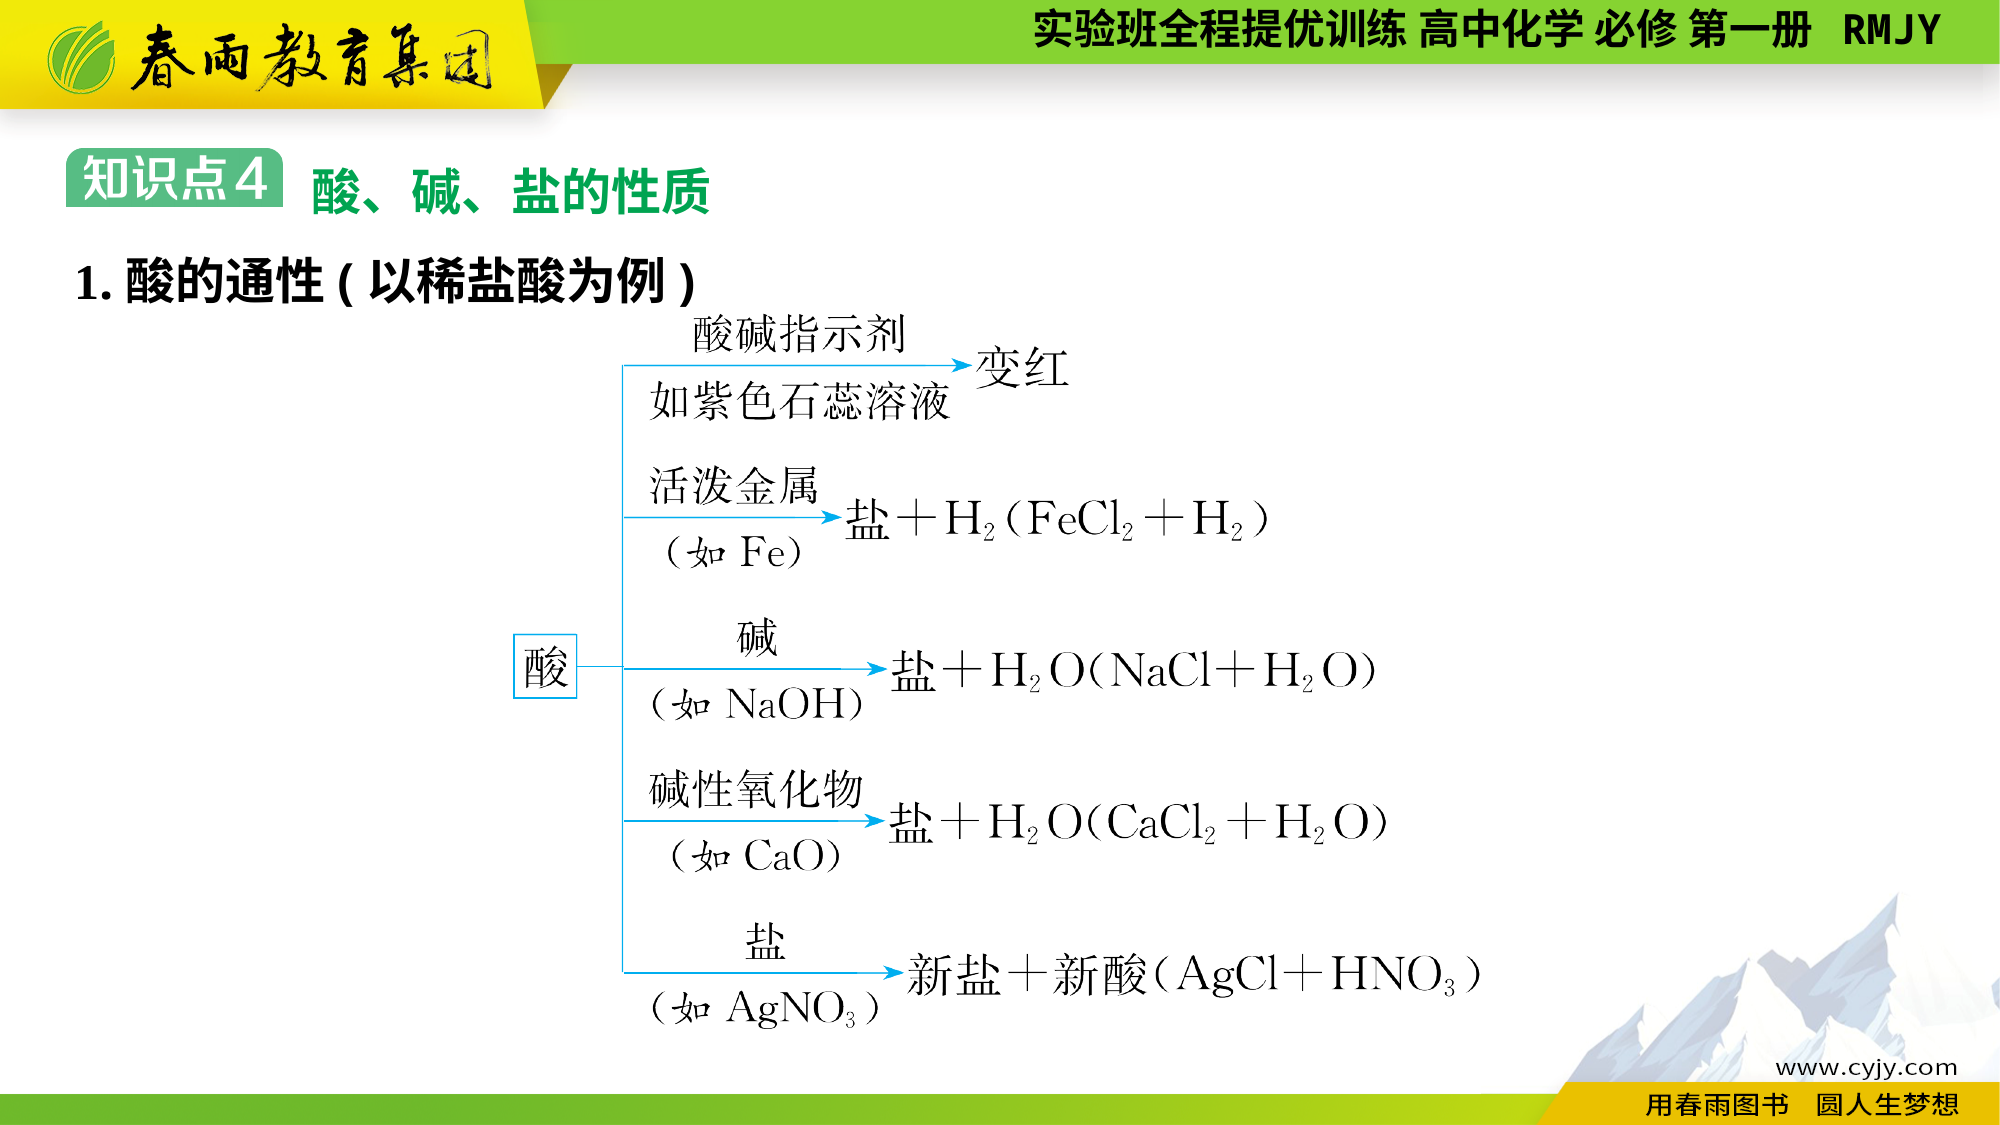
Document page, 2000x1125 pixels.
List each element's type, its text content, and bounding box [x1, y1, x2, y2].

list 酸、碱、盐的性质 1.酸的通性(以稀盐酸为例) [59, 122, 1944, 320]
picture [0, 0, 2000, 1125]
